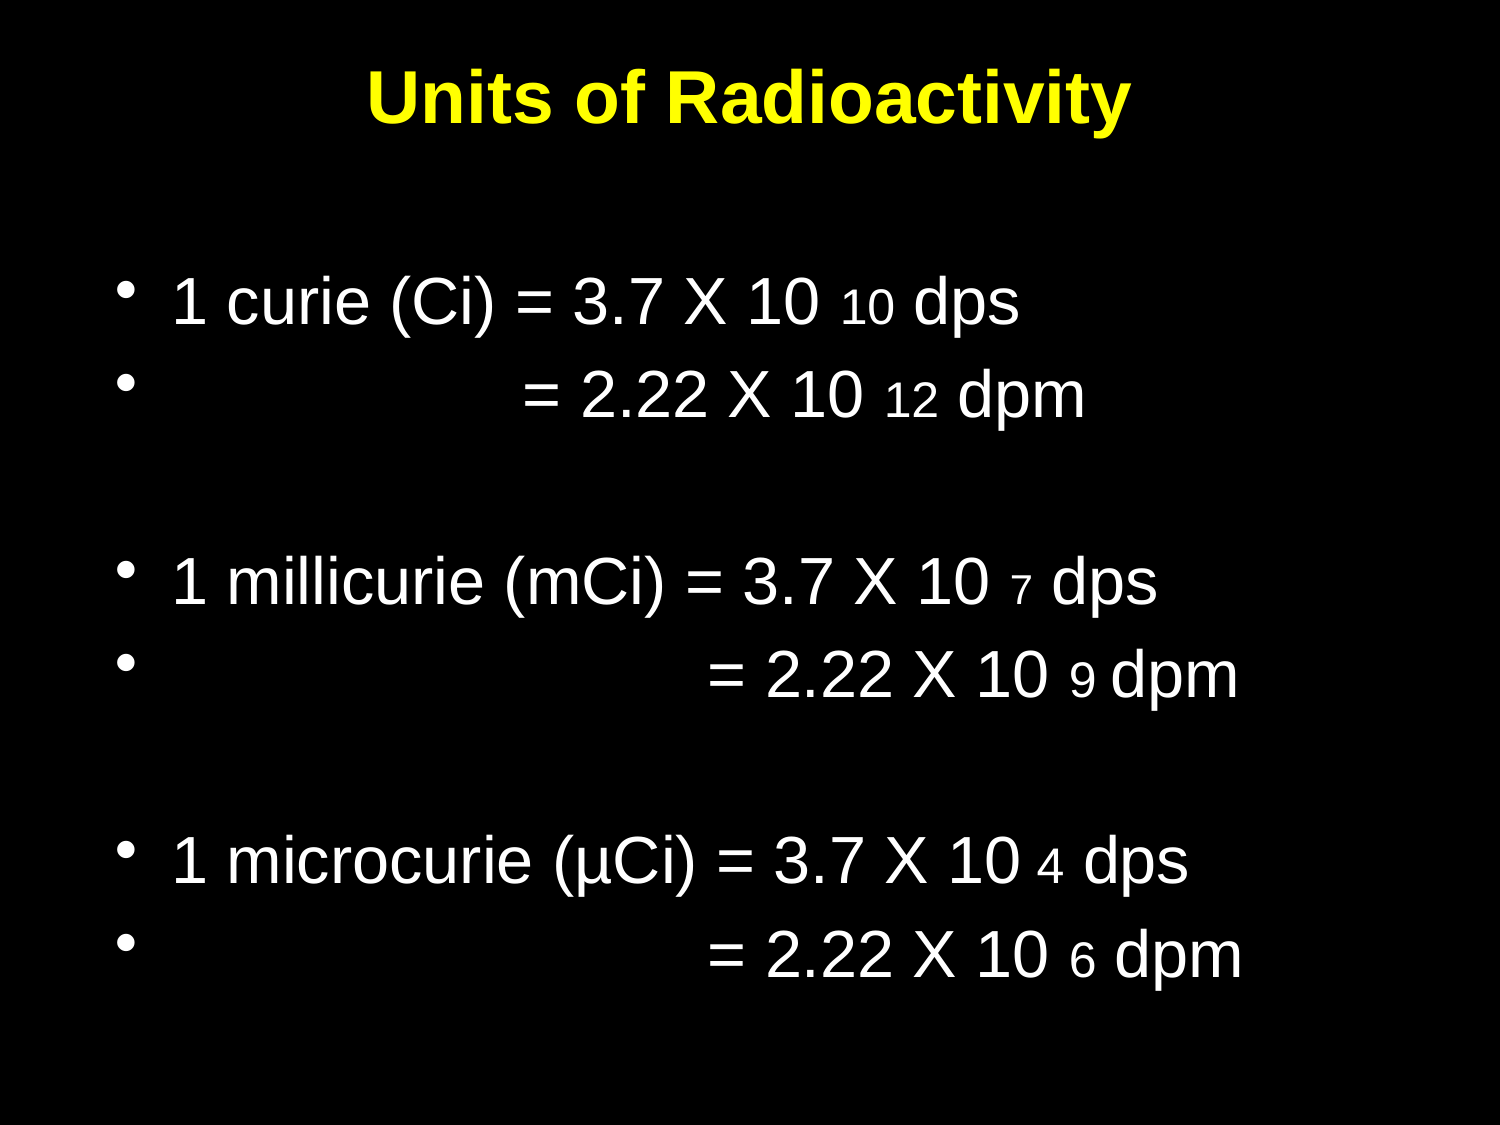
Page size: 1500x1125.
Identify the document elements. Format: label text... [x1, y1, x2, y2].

title Units of Radioactivity [112, 0, 1388, 188]
list 1 curie (Ci) = 3.7 X 10 10 dps = 2.22 X 10 12 dpm 1 millicurie (mCi) = 3.7 X 10 7 dps = 2.22 X 10 9 dpm 1 microcurie (µCi) = 3.7 X 10 4 dps = 2.22 X 10 6 dpm [99, 249, 1388, 1026]
